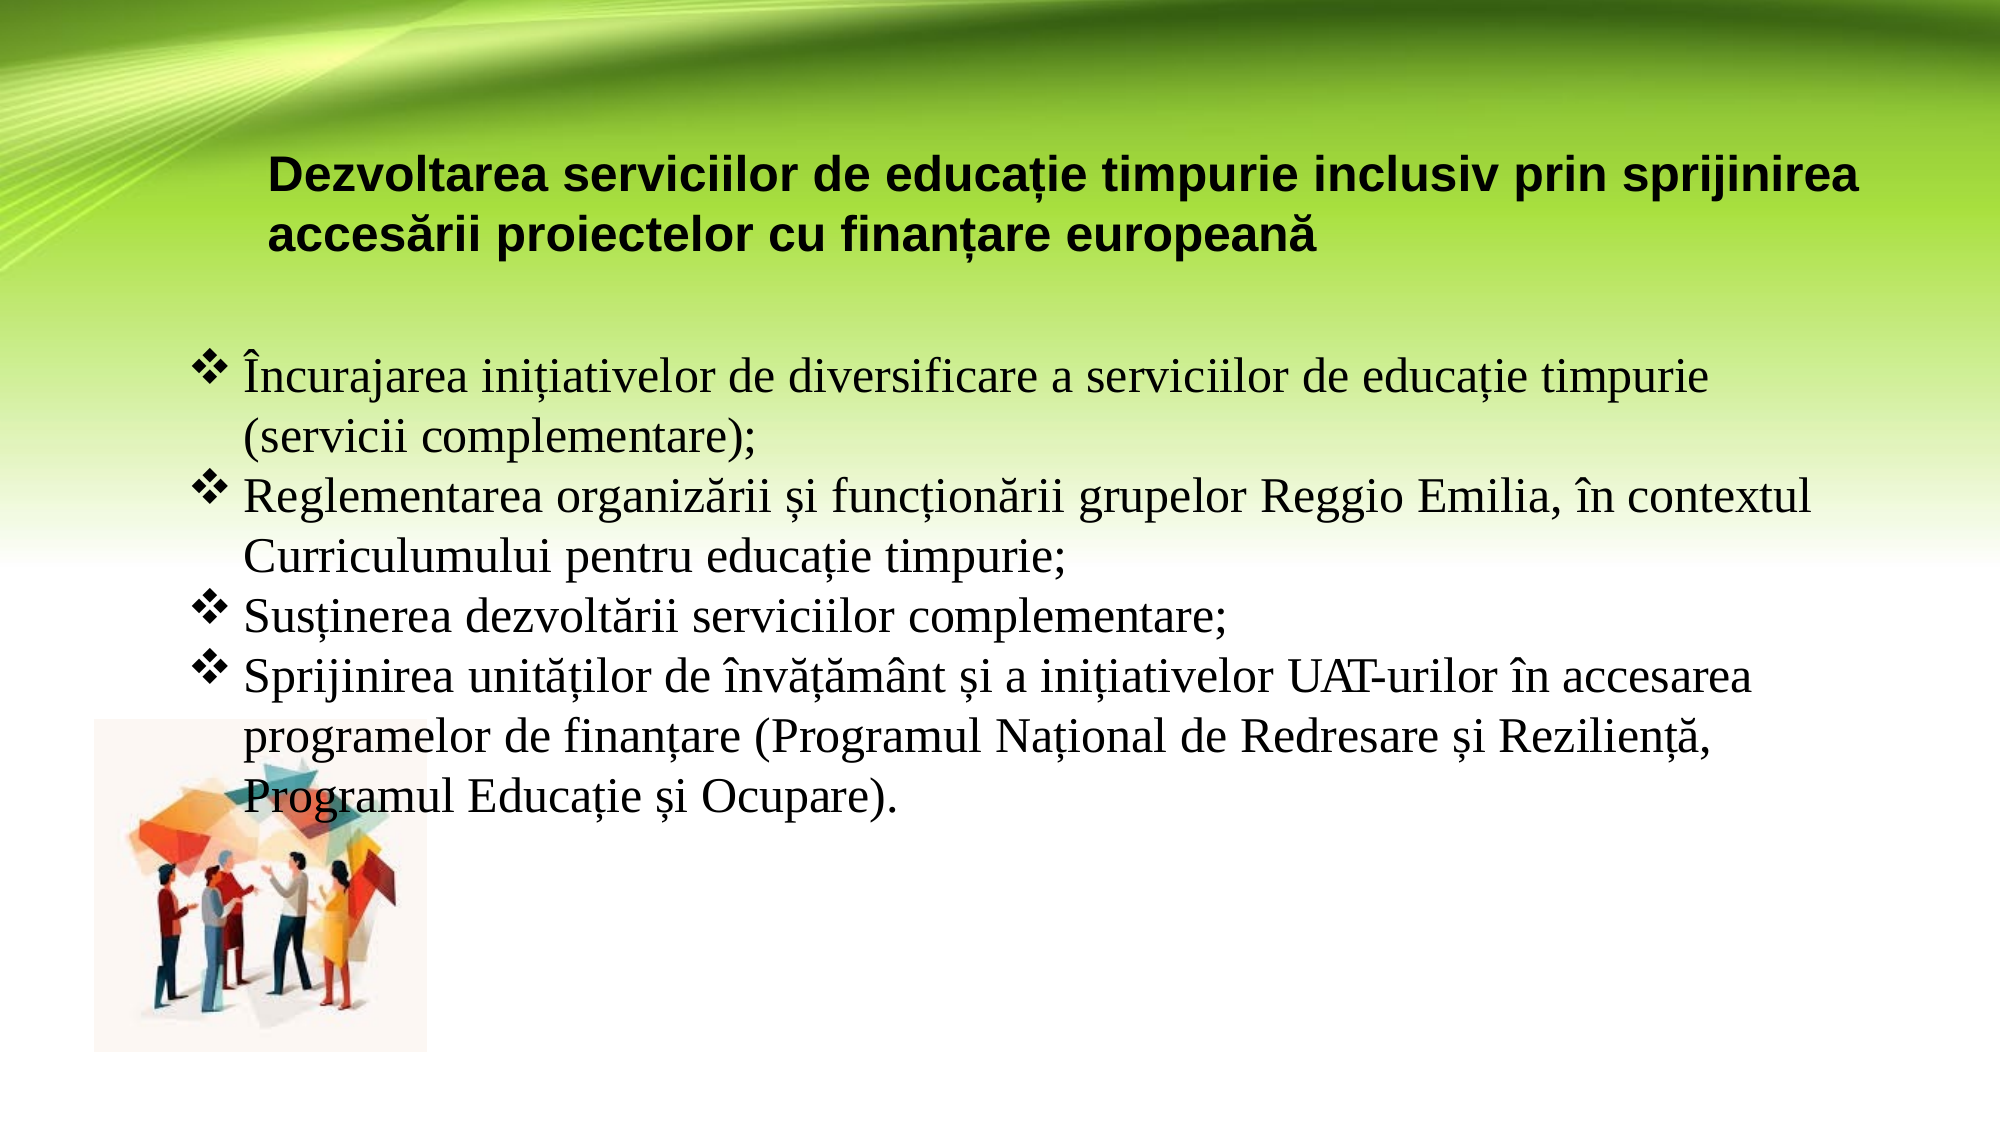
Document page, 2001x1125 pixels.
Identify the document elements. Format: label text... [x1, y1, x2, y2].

text_box Dezvoltarea serviciilor de educație timpurie inclusiv prin sprijinirea accesării proiectelor cu finanțare europeană Încurajarea inițiativelor de diversificare a serviciilor de educație timpurie (servicii complementare); Reglementarea organizării și funcționării grupelor Reggio Emilia, în contextul Curriculumului pentru educație timpurie; Susținerea dezvoltării serviciilor complementare; Sprijinirea unităților de învățământ și a inițiativelor UAT-urilor în accesarea programelor de finanțare (Programul Național de Redresare și Reziliență, Programul Educație și Ocupare). [185, 578, 1862, 823]
picture [93, 718, 427, 1052]
picture [0, 0, 2000, 568]
